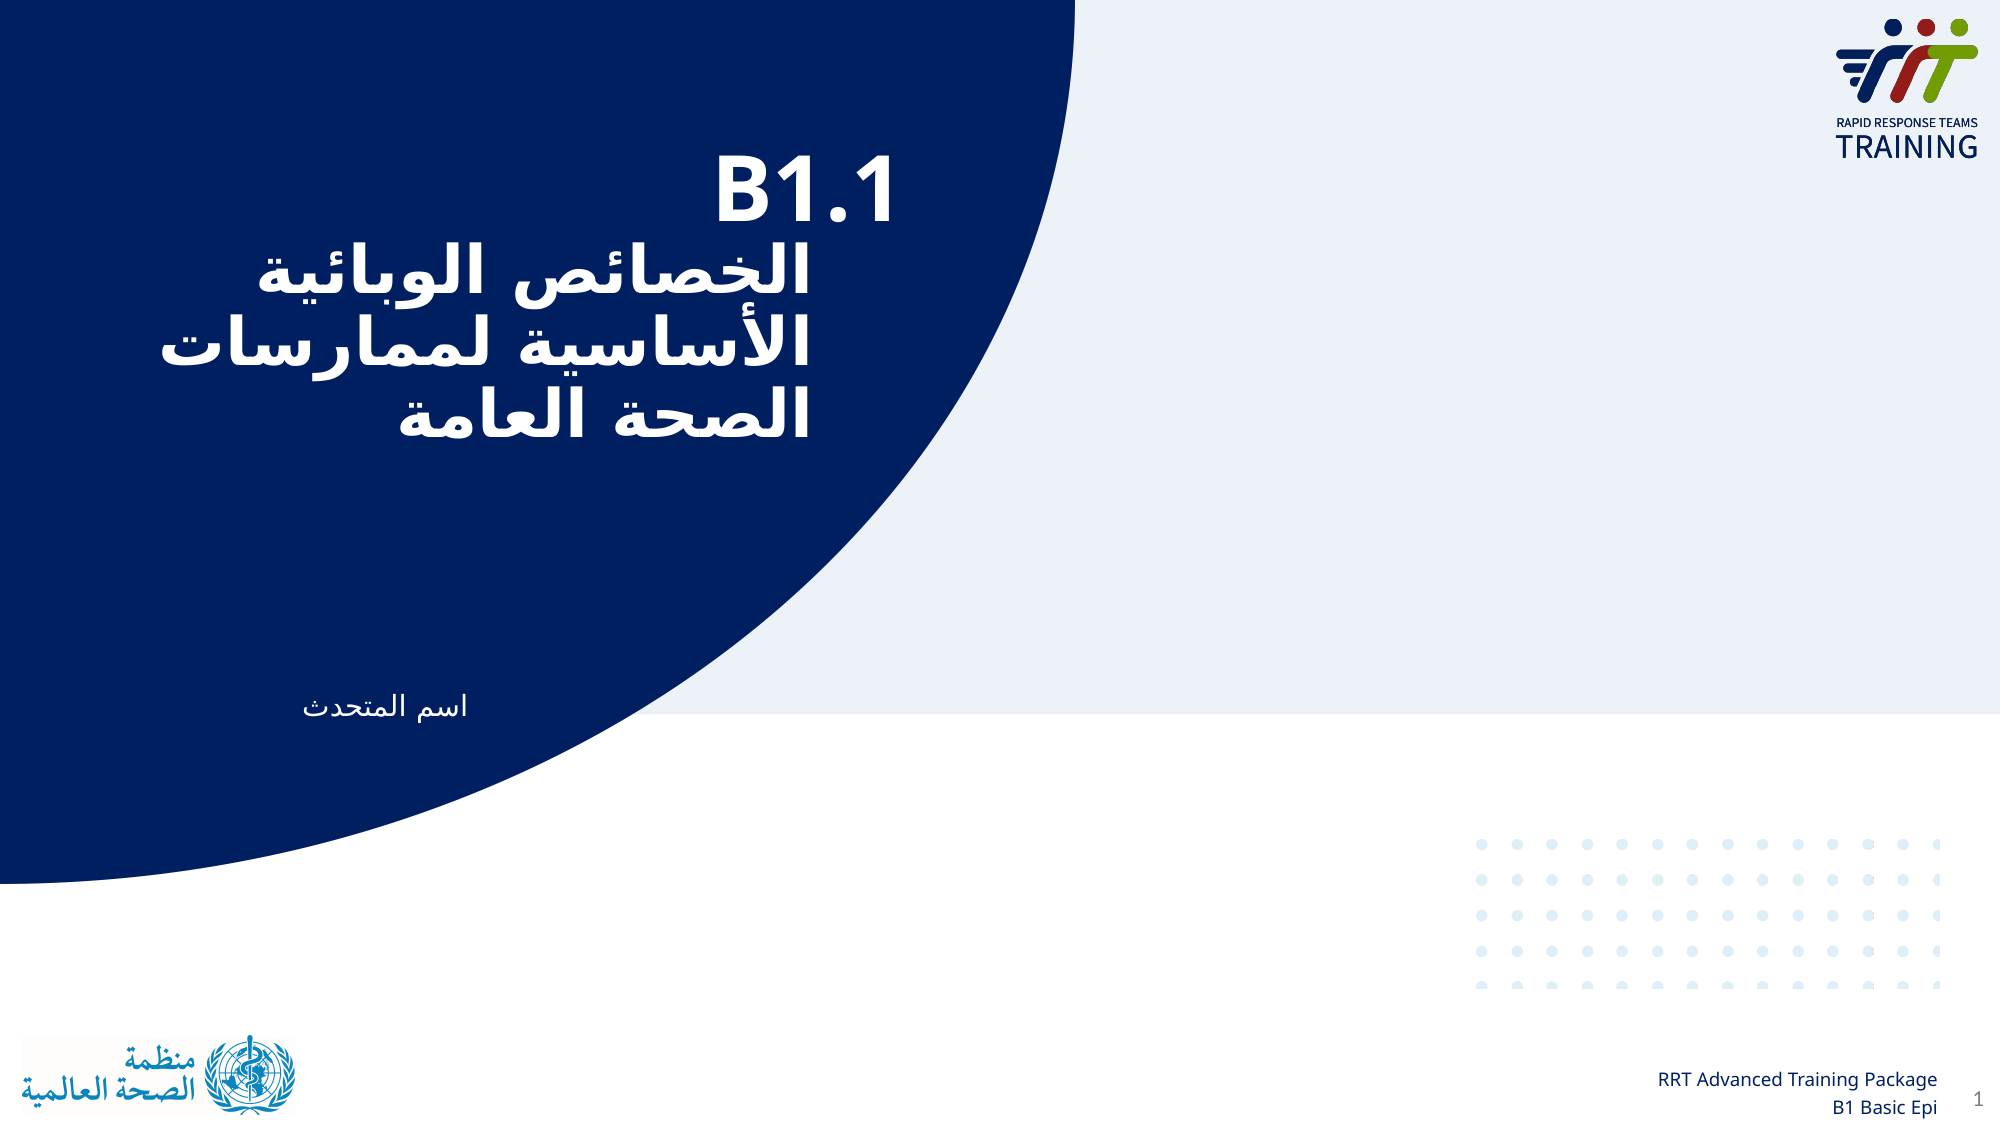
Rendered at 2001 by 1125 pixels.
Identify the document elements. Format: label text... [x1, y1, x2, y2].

text_box اسم المتحدث [93, 680, 476, 730]
picture [1476, 839, 1940, 989]
picture [22, 1035, 295, 1115]
picture [0, 0, 1075, 884]
picture [252, 1050, 258, 1059]
text_box B1.1 [568, 122, 912, 248]
title الخصائص الوبائية الأساسية لممارسات الصحة العامة [84, 185, 822, 582]
picture [1835, 19, 1978, 167]
